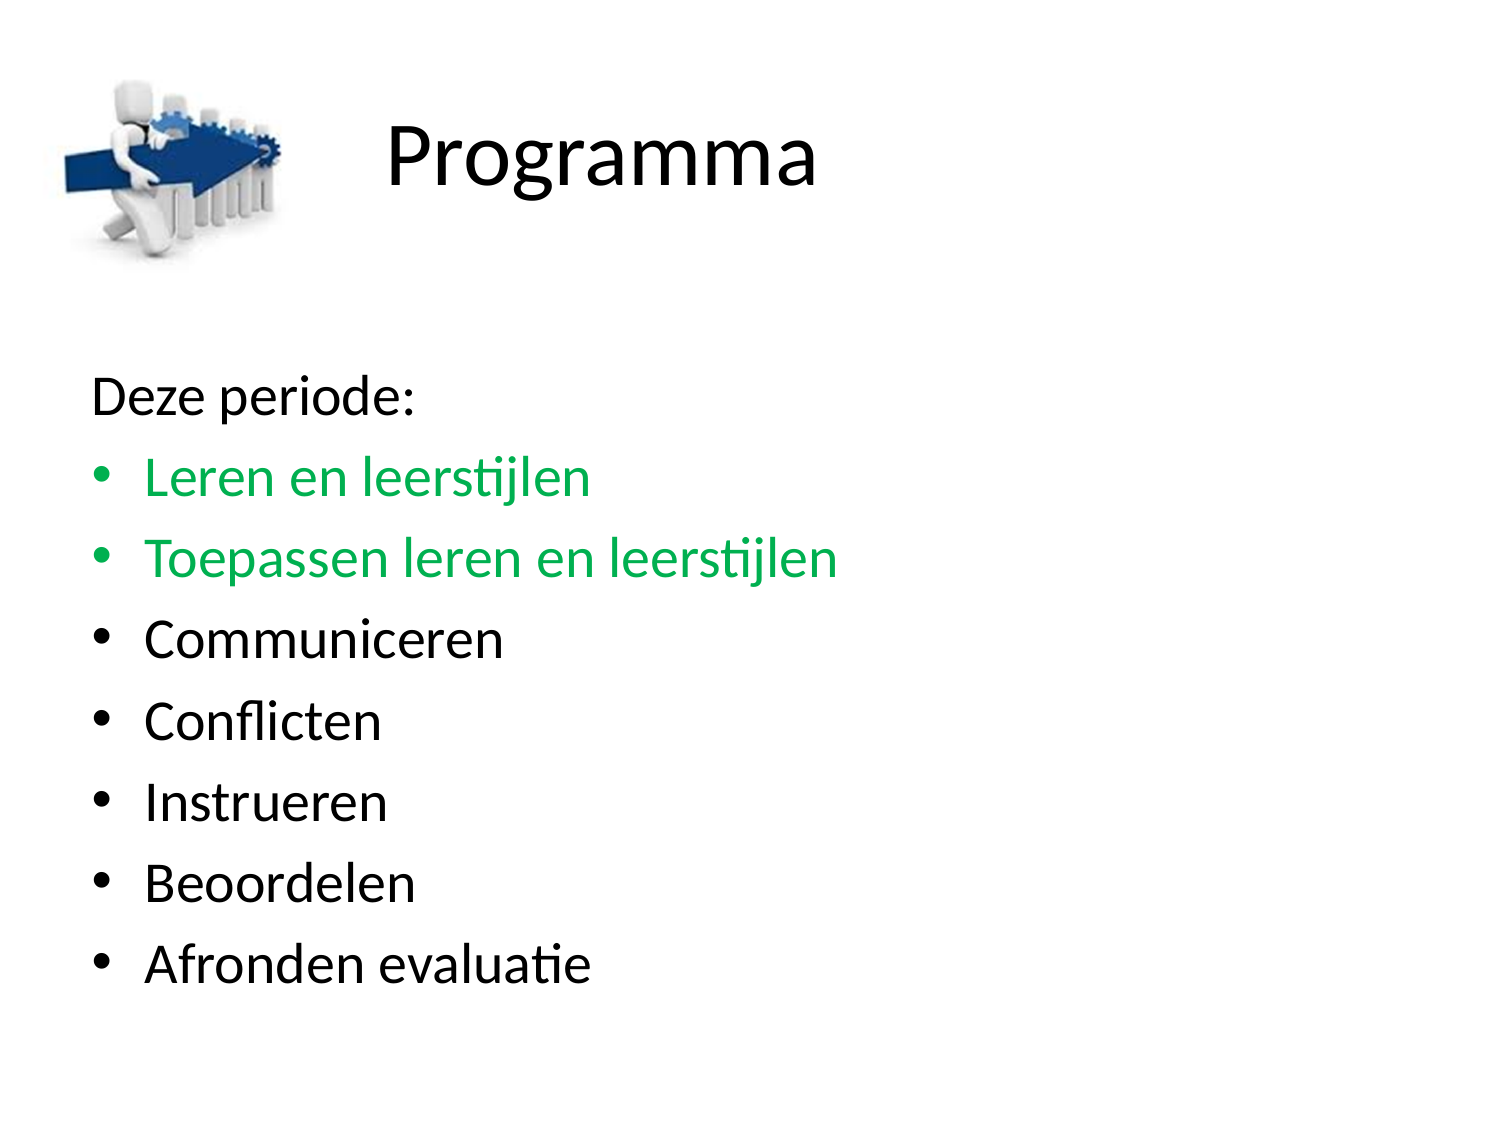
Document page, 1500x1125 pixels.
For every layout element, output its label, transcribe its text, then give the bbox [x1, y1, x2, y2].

list Deze periode: Leren en leerstijlen Toepassen leren en leerstijlen Communiceren Conflicten Instrueren Beoordelen Afronden evaluatie [76, 349, 1425, 1005]
title Programma [289, 54, 916, 244]
picture [17, 66, 327, 281]
